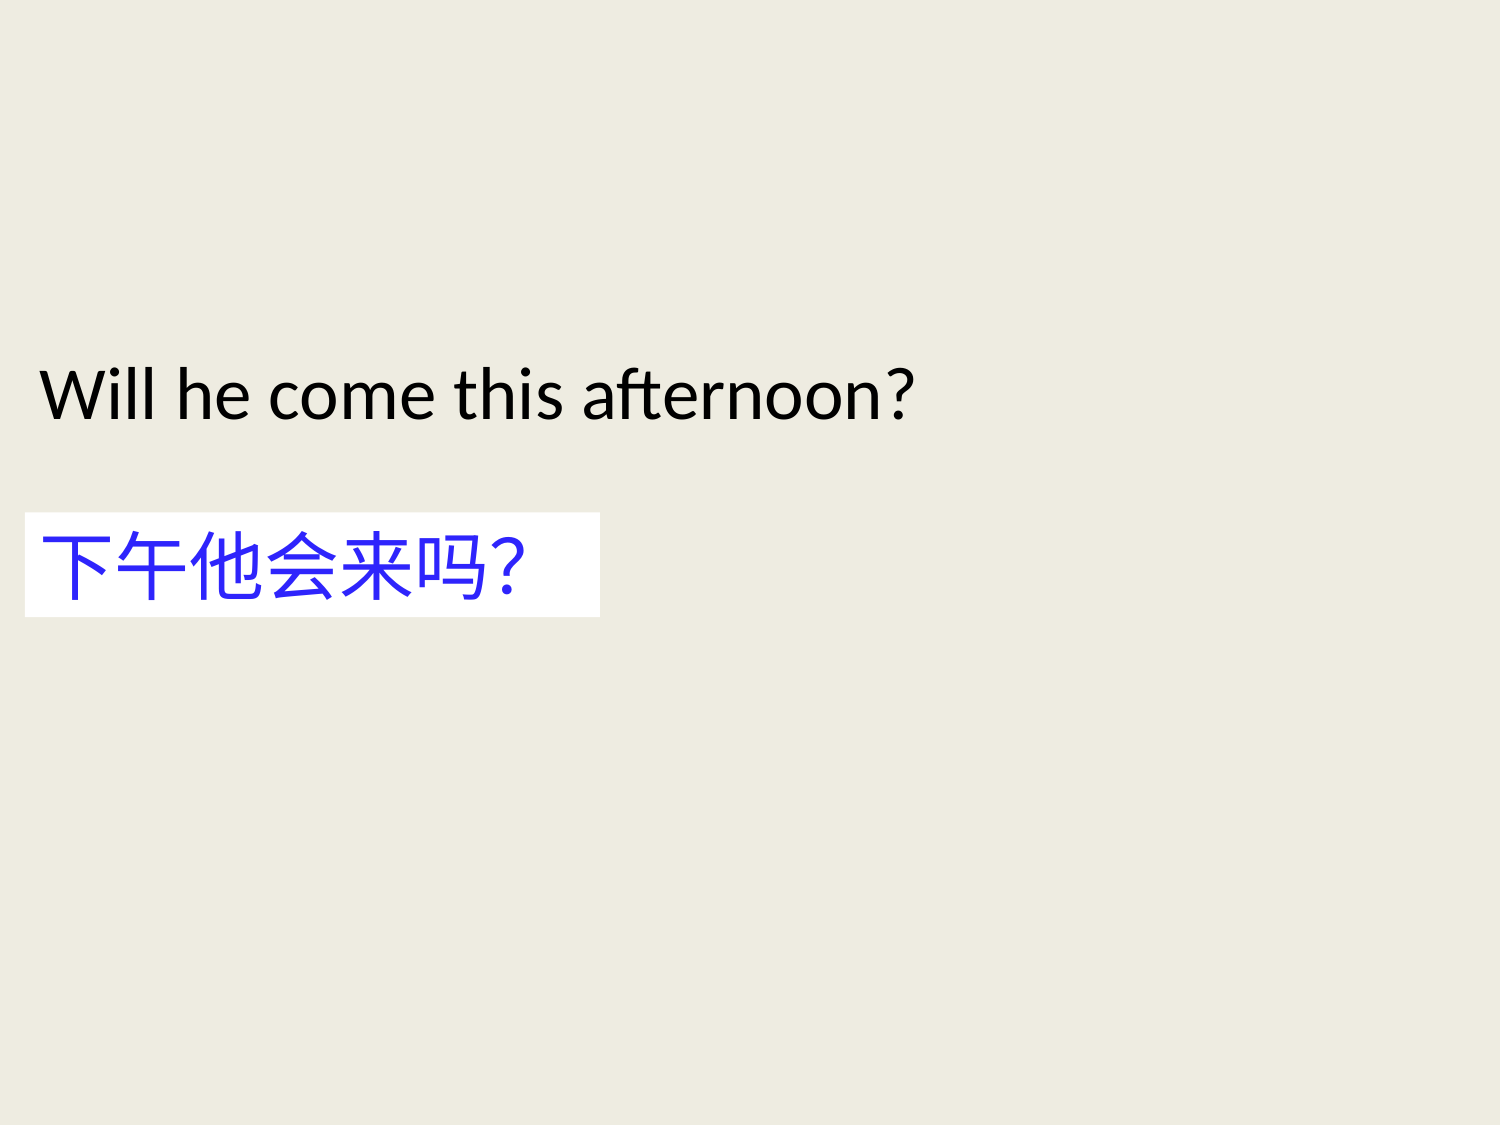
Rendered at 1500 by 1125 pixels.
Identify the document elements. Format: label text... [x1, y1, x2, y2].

text_box 下午他会来吗？ [24, 512, 600, 618]
text_box Will he come this afternoon? [24, 337, 1275, 578]
